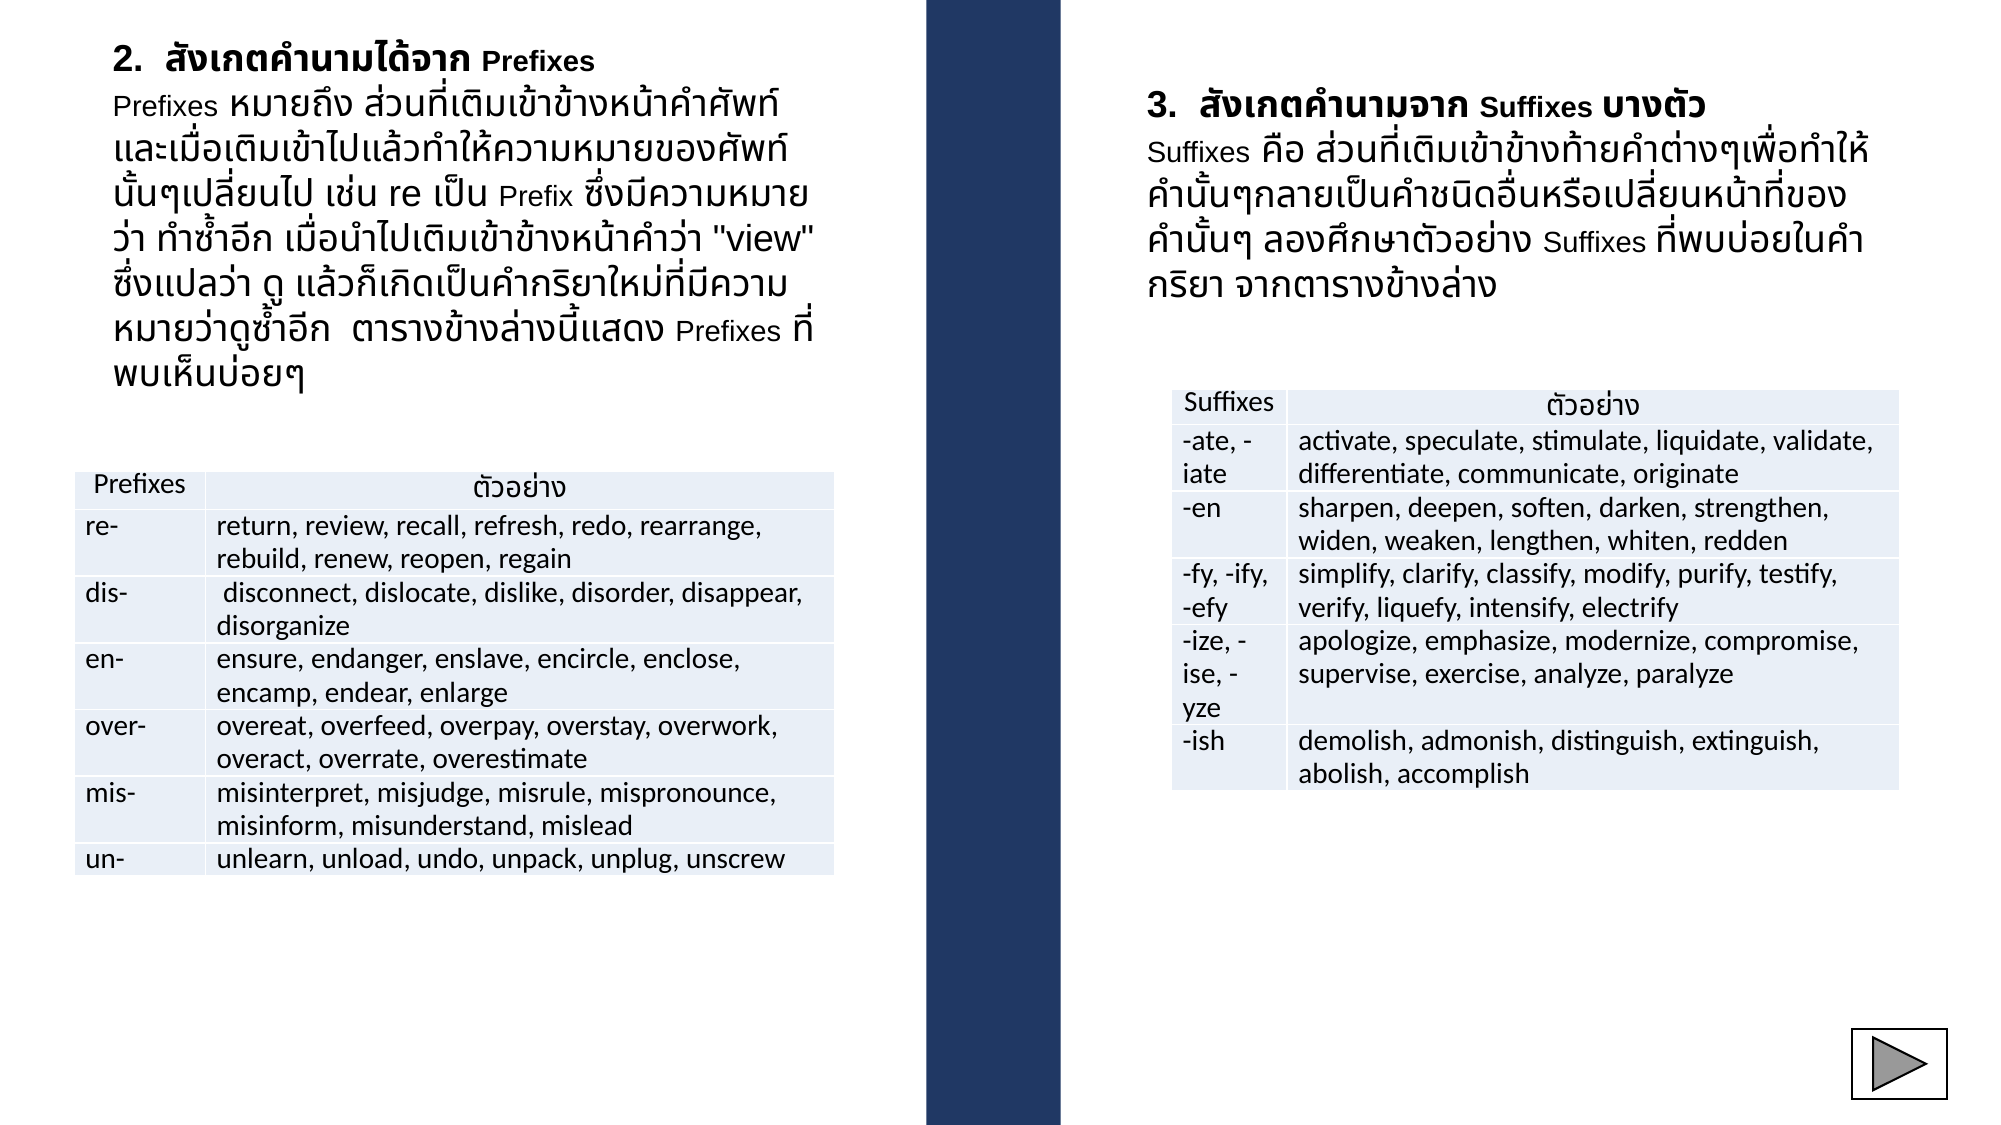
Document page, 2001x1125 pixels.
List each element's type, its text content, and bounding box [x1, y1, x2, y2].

table_cell mis- [75, 777, 205, 842]
table_cell unlearn, unload, undo, unpack, unplug, unscrew [206, 844, 834, 875]
table_cell apologize, emphasize, modernize, compromise, supervise, exercise, analyze, paralyze [1288, 625, 1899, 724]
table_header ตัวอย่าง [206, 472, 834, 509]
table_cell activate, speculate, stimulate, liquidate, validate, differentiate, communicate, originate [1288, 425, 1899, 490]
text_box 3. สังเกตคำนามจาก Suffixes บางตัว Suffixes คือ ส่วนที่เติมเข้าข้างท้ายคำต่างๆเพื่อทำให้คำนั้นๆกลายเป็นคำชนิดอื่นหรือเปลี่ยนหน้าที่ของคำนั้นๆ ลองศึกษาตัวอย่าง Suffixes ที่พบบ่อยในคำกริยา จากตารางข้างล่าง [1131, 72, 1900, 313]
table_cell -en [1172, 492, 1286, 557]
text_box [925, 0, 1062, 1125]
table_cell -ize, -ise, -yze [1172, 625, 1286, 724]
table_cell misinterpret, misjudge, misrule, mispronounce, misinform, misunderstand, mislead [206, 777, 834, 842]
table_cell en- [75, 644, 205, 709]
table_header Prefixes [75, 472, 205, 509]
table_cell re- [75, 510, 205, 575]
table_header ตัวอย่าง [1288, 390, 1899, 424]
table_cell dis- [75, 577, 205, 642]
text_box [1851, 1028, 1948, 1100]
table_cell un- [75, 844, 205, 875]
table_cell disconnect, dislocate, dislike, disorder, disappear, disorganize [206, 577, 834, 642]
table_cell -ate, -iate [1172, 425, 1286, 490]
table_cell demolish, admonish, distinguish, extinguish, abolish, accomplish [1288, 725, 1899, 790]
table_cell over- [75, 710, 205, 775]
table_cell -fy, -ify, -efy [1172, 559, 1286, 624]
table_cell return, review, recall, refresh, redo, rearrange, rebuild, renew, reopen, regain [206, 510, 834, 575]
text_box 2. สังเกตคำนามได้จาก Prefixes Prefixes หมายถึง ส่วนที่เติมเข้าข้างหน้าคำศัพท์ และเมื่อเติมเข้าไปแล้วทำให้ความหมายของศัพท์นั้นๆเปลี่ยนไป เช่น re เป็น Prefix ซึ่งมีความหมายว่า ทำซ้ำอีก เมื่อนำไปเติมเข้าข้างหน้าคำว่า "view" ซึ่งแปลว่า ดู แล้วก็เกิดเป็นคำกริยาใหม่ที่มีความหมายว่าดูซ้ำอีก ตารางข้างล่างนี้แสดง Prefixes ที่พบเห็นบ่อยๆ [97, 26, 835, 471]
table_header Suffixes [1172, 390, 1286, 424]
table_cell sharpen, deepen, soften, darken, strengthen, widen, weaken, lengthen, whiten, redden [1288, 492, 1899, 557]
table_cell -ish [1172, 725, 1286, 790]
table_cell ensure, endanger, enslave, encircle, enclose, encamp, endear, enlarge [206, 644, 834, 709]
table_cell simplify, clarify, classify, modify, purify, testify, verify, liquefy, intensify, electrify [1288, 559, 1899, 624]
table_cell overeat, overfeed, overpay, overstay, overwork, overact, overrate, overestimate [206, 710, 834, 775]
